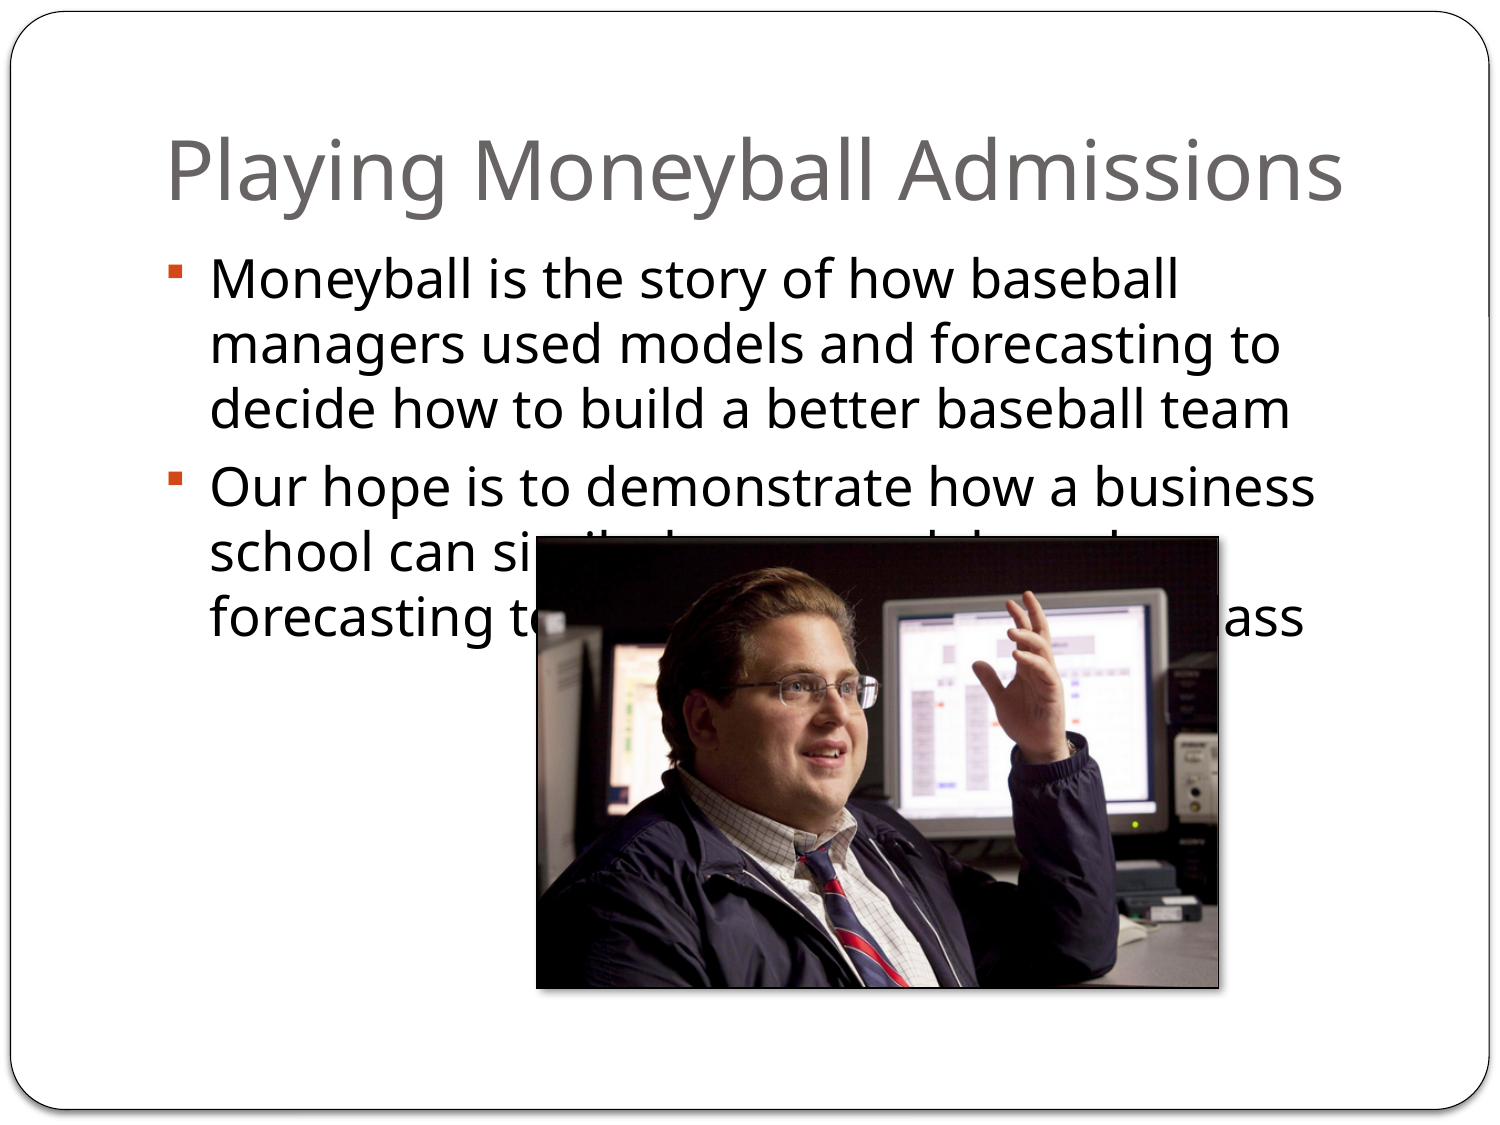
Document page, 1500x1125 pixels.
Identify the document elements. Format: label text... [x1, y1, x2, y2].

title Playing Moneyball Admissions [150, 45, 1425, 233]
picture [537, 537, 1218, 988]
list Moneyball is the story of how baseball managers used models and forecasting to decide how to build a better baseball team Our hope is to demonstrate how a business school can similarly use models and forecasting to build a better incoming class [150, 237, 1425, 988]
